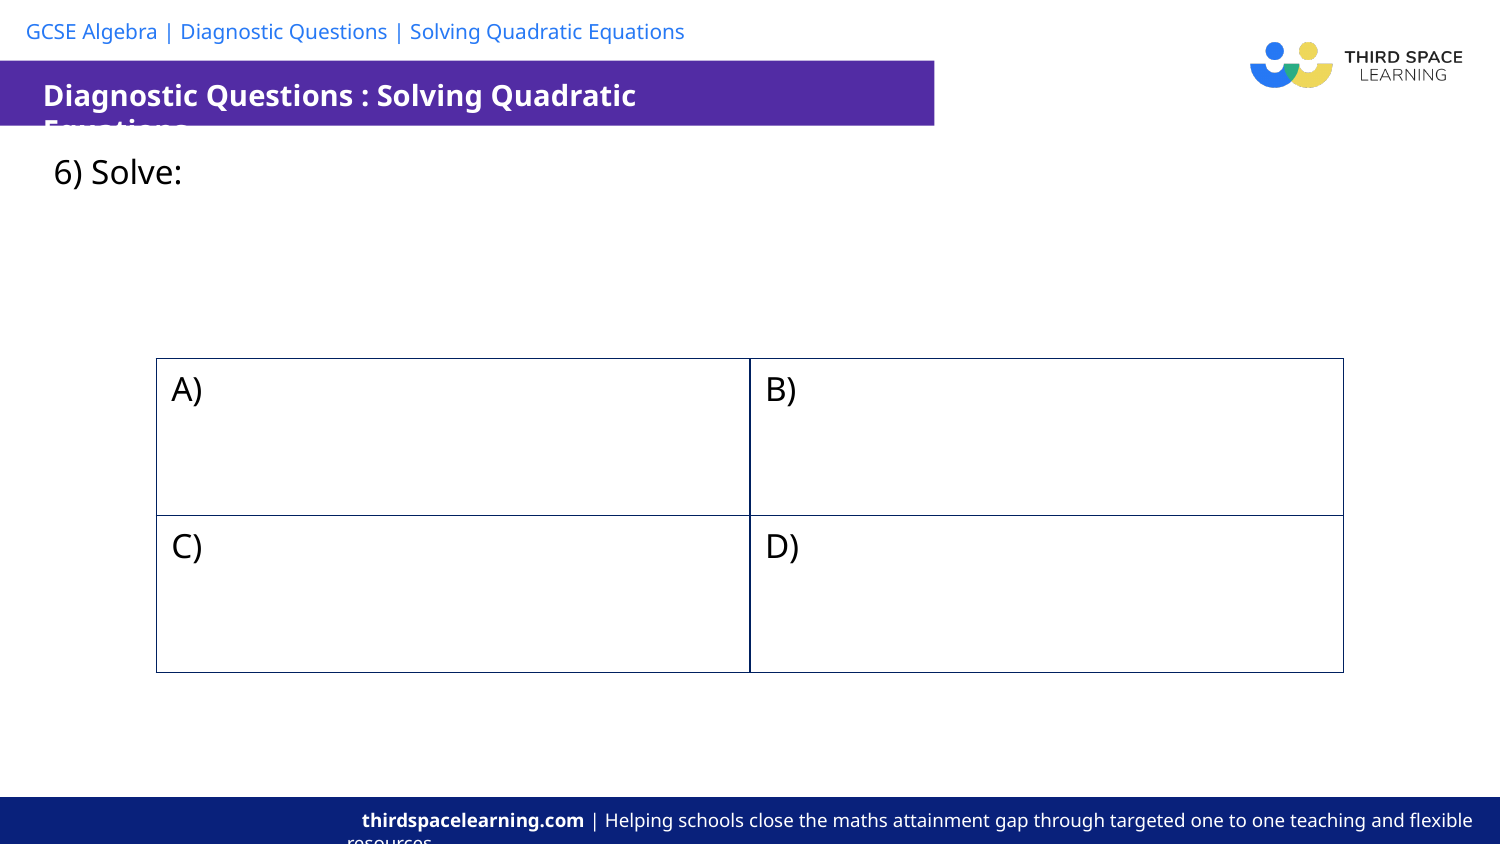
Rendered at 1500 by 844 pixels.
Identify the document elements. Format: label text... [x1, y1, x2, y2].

picture [1250, 33, 1465, 99]
text_box Diagnostic Questions : Solving Quadratic Equations [27, 61, 778, 141]
